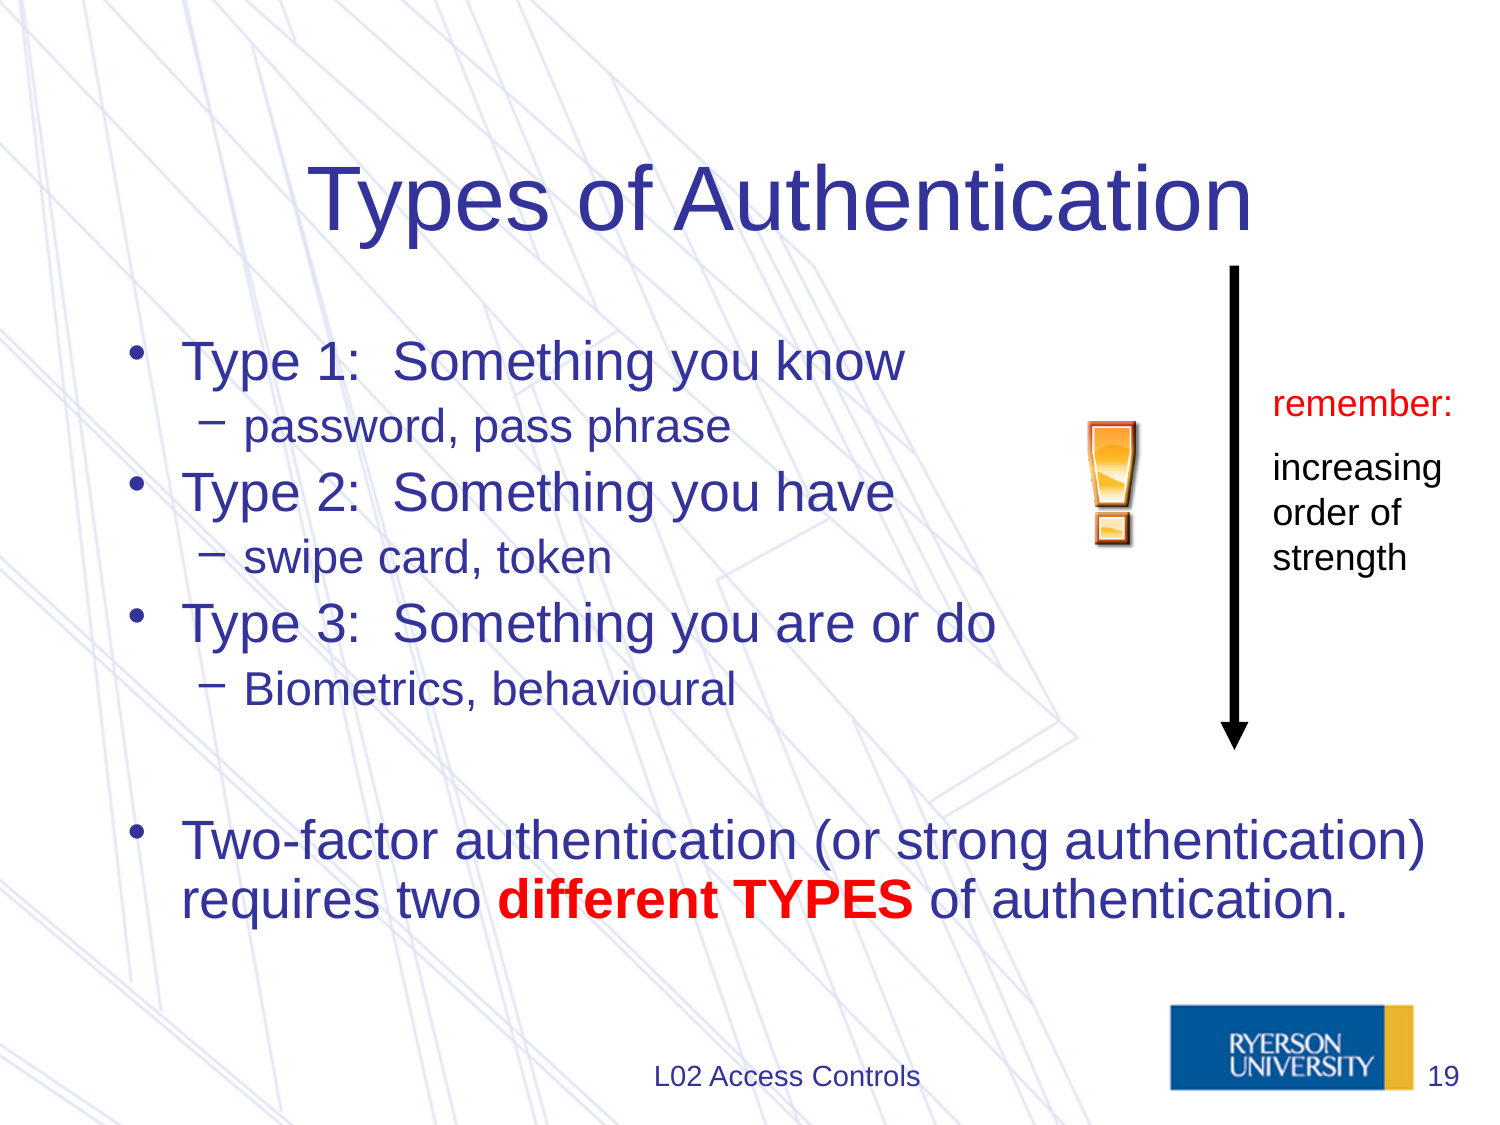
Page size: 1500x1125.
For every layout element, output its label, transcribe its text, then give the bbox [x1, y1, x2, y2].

picture [1045, 418, 1177, 551]
footer L02 Access Controls [449, 1049, 1126, 1113]
title Types of Authentication [112, 99, 1451, 288]
slide_number 19 [1399, 1049, 1476, 1113]
text_box remember: increasing order of strength [1257, 371, 1500, 586]
text_box [1228, 265, 1241, 751]
list Type 1: Something you know password, pass phrase Type 2: Something you have swipe card, token Type 3: Something you are or do Biometrics, behavioural Two-factor authentication (or strong authentication) requires two different TYPES of authentication. [112, 324, 1451, 1001]
picture [0, 0, 1500, 1125]
